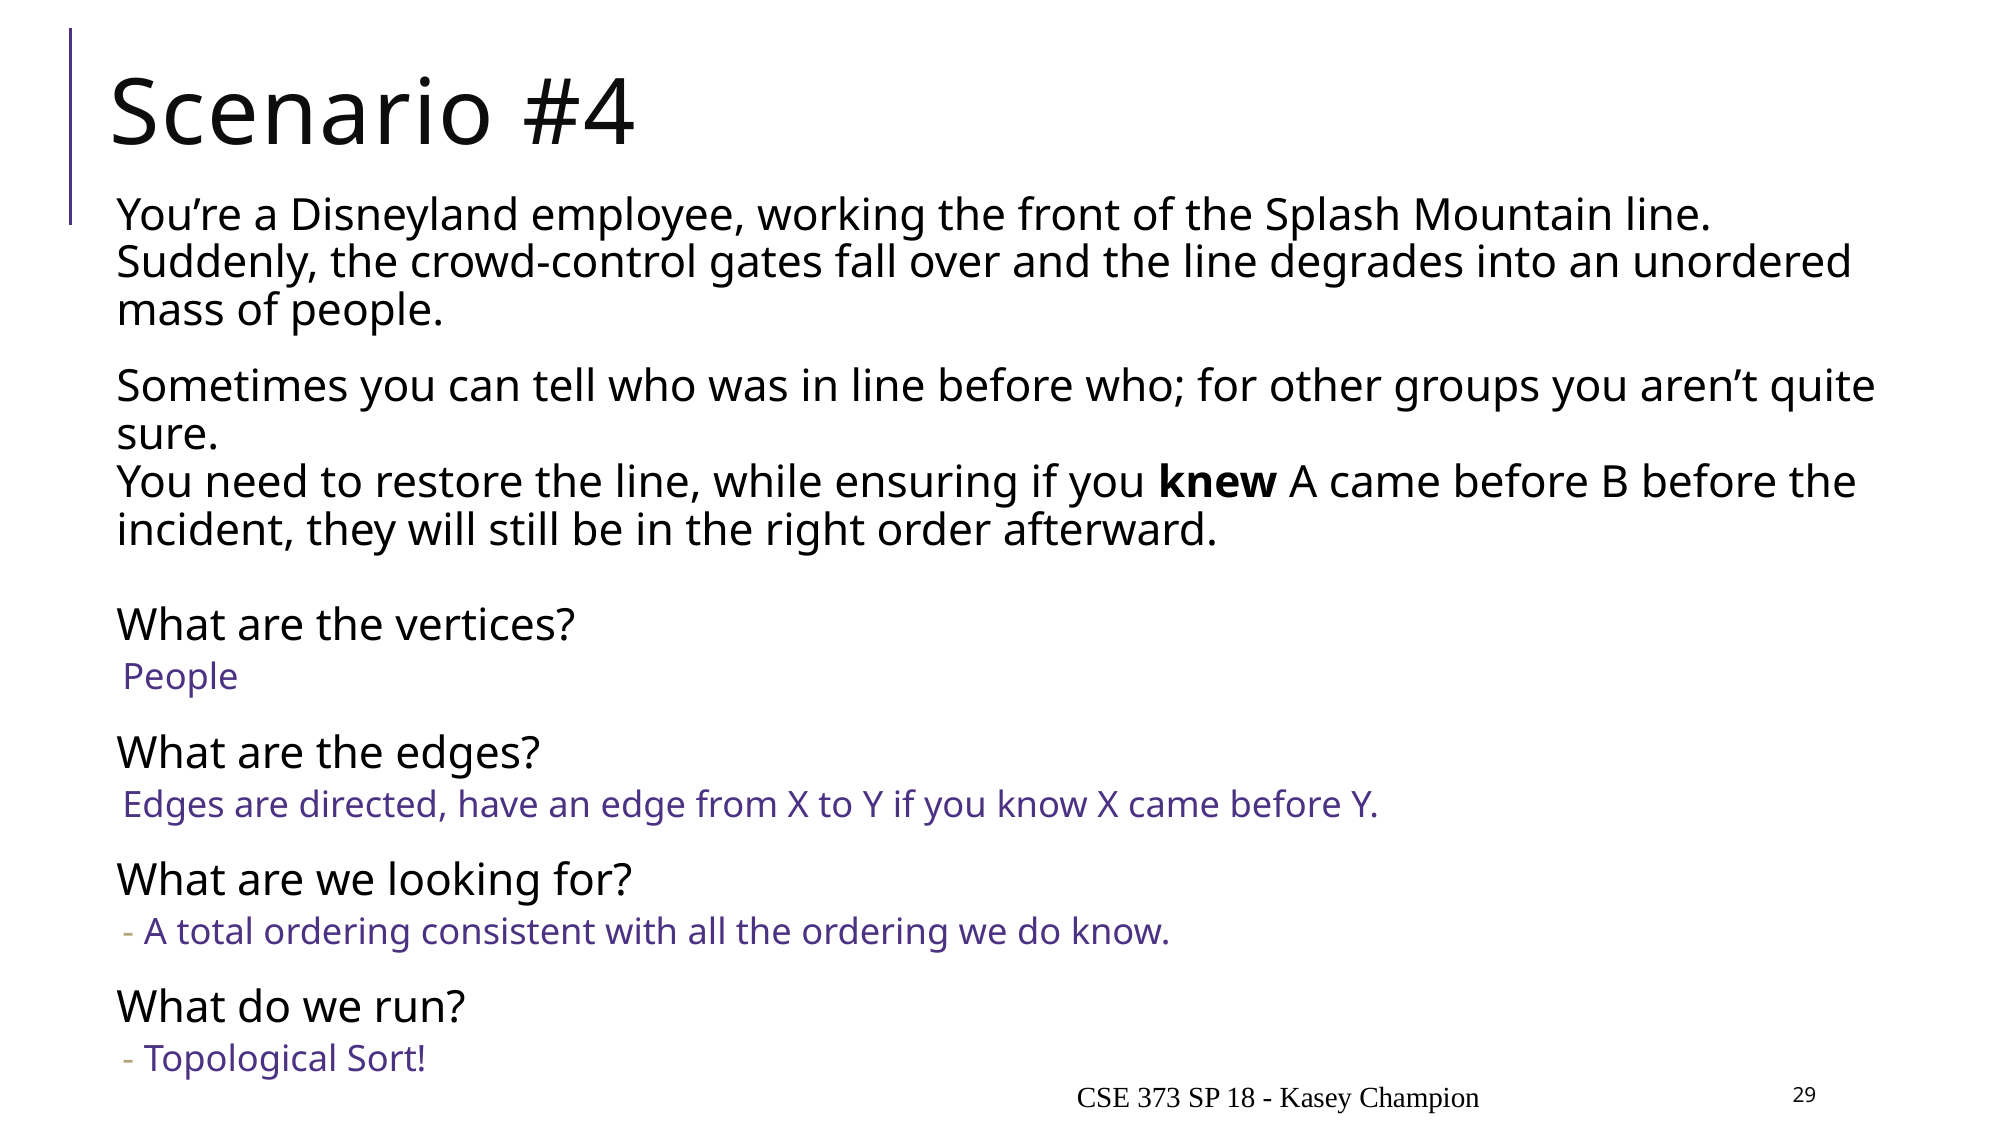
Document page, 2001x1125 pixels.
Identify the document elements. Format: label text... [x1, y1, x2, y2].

title Scenario #4 [94, 52, 1930, 185]
slide_number 29 [1777, 1073, 1938, 1119]
footer CSE 373 SP 18 - Kasey Champion [794, 1088, 1763, 1119]
text_box You’re a Disneyland employee, working the front of the Splash Mountain line. Suddenly, the crowd-control gates fall over and the line degrades into an unordered mass of people. Sometimes you can tell who was in line before who; for other groups you aren’t quite sure. You need to restore the line, while ensuring if you knew A came before B before the incident, they will still be in the right order afterward. What are the vertices? People What are the edges? Edges are directed, have an edge from X to Y if you know X came before Y. What are we looking for? A total ordering consistent with all the ordering we do know. What do we run? Topological Sort! [94, 184, 1906, 1088]
